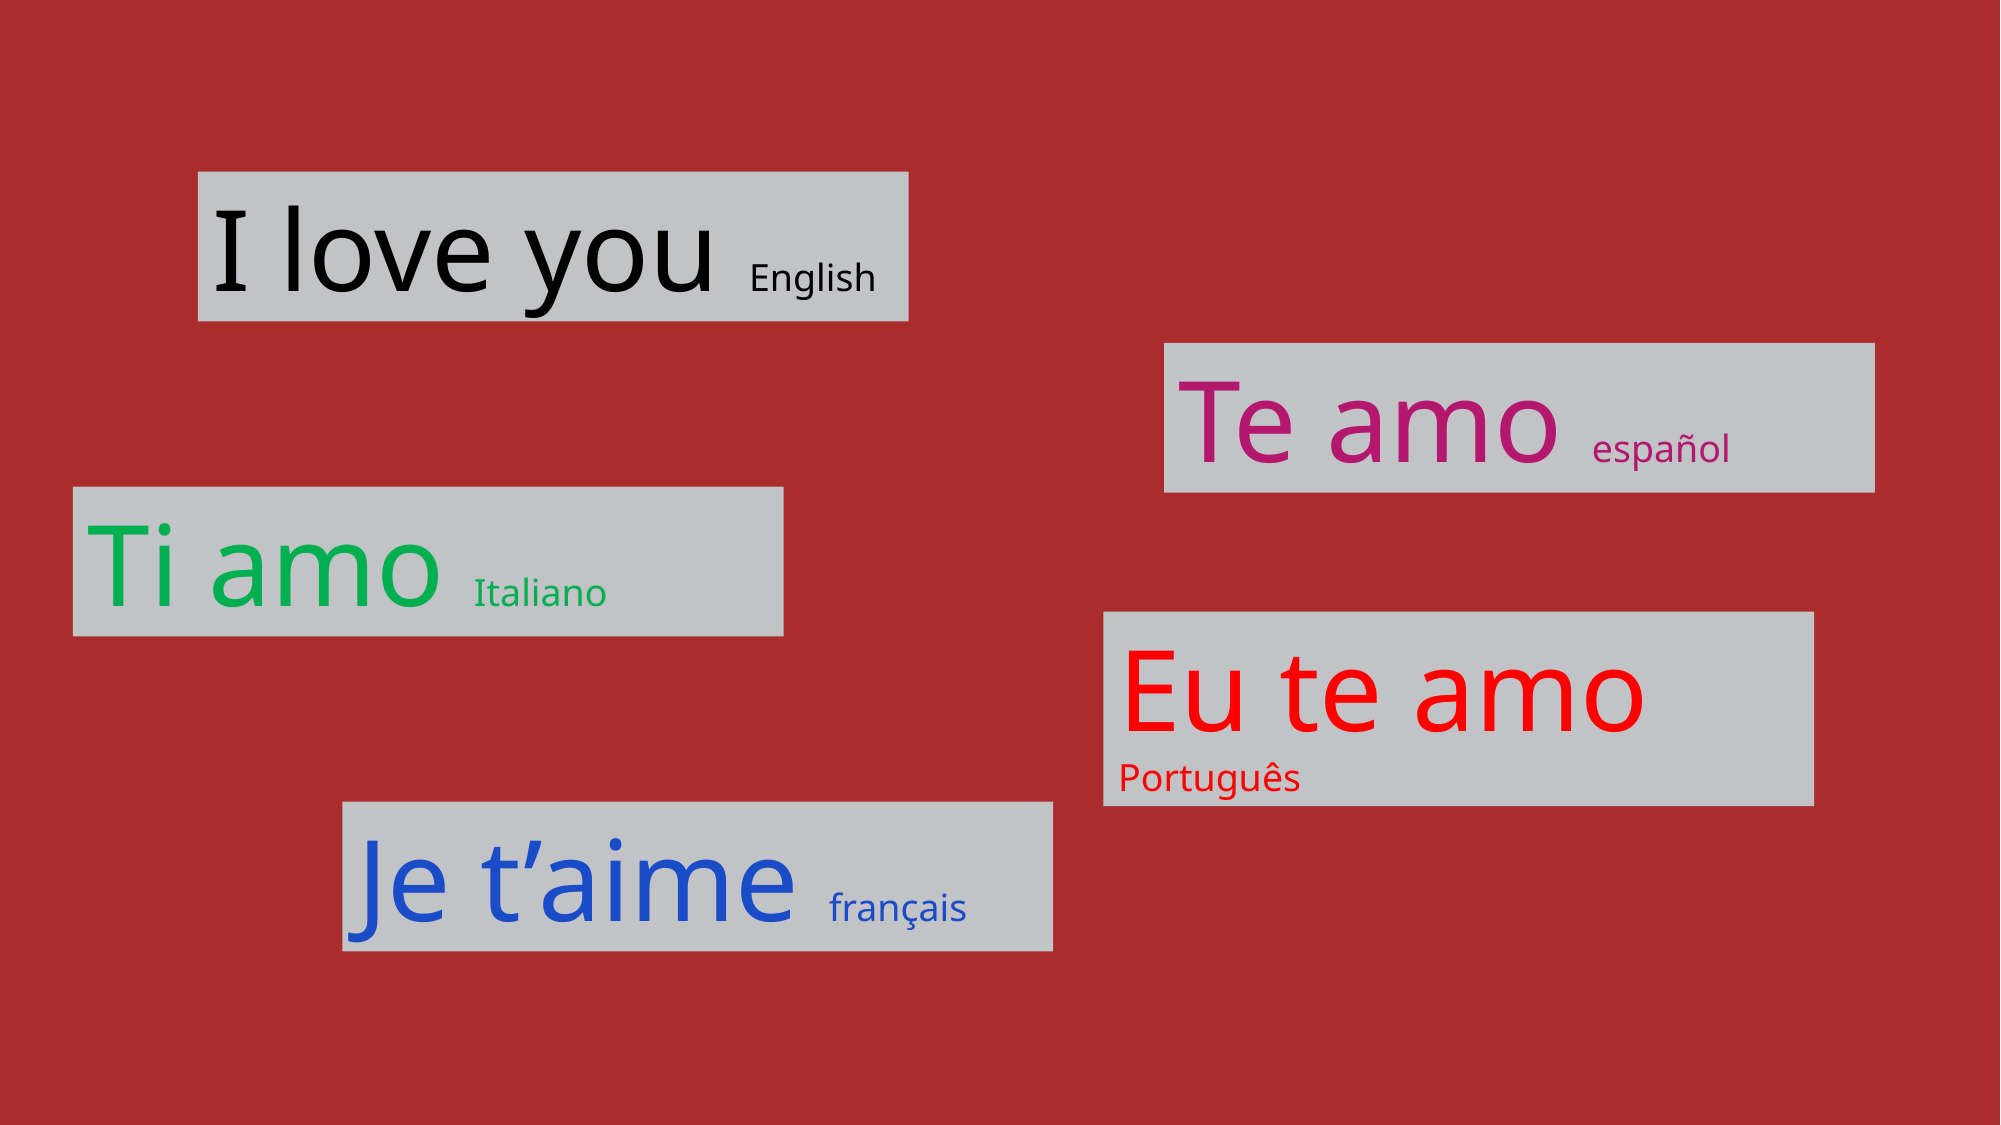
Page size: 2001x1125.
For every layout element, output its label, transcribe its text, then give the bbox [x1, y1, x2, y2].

text_box Eu te amo Português [1103, 611, 1815, 807]
text_box I love you English [197, 171, 909, 322]
text_box Je t’aime français [342, 801, 1054, 952]
text_box Ti amo Italiano [72, 486, 784, 637]
text_box Te amo español [1164, 342, 1875, 493]
